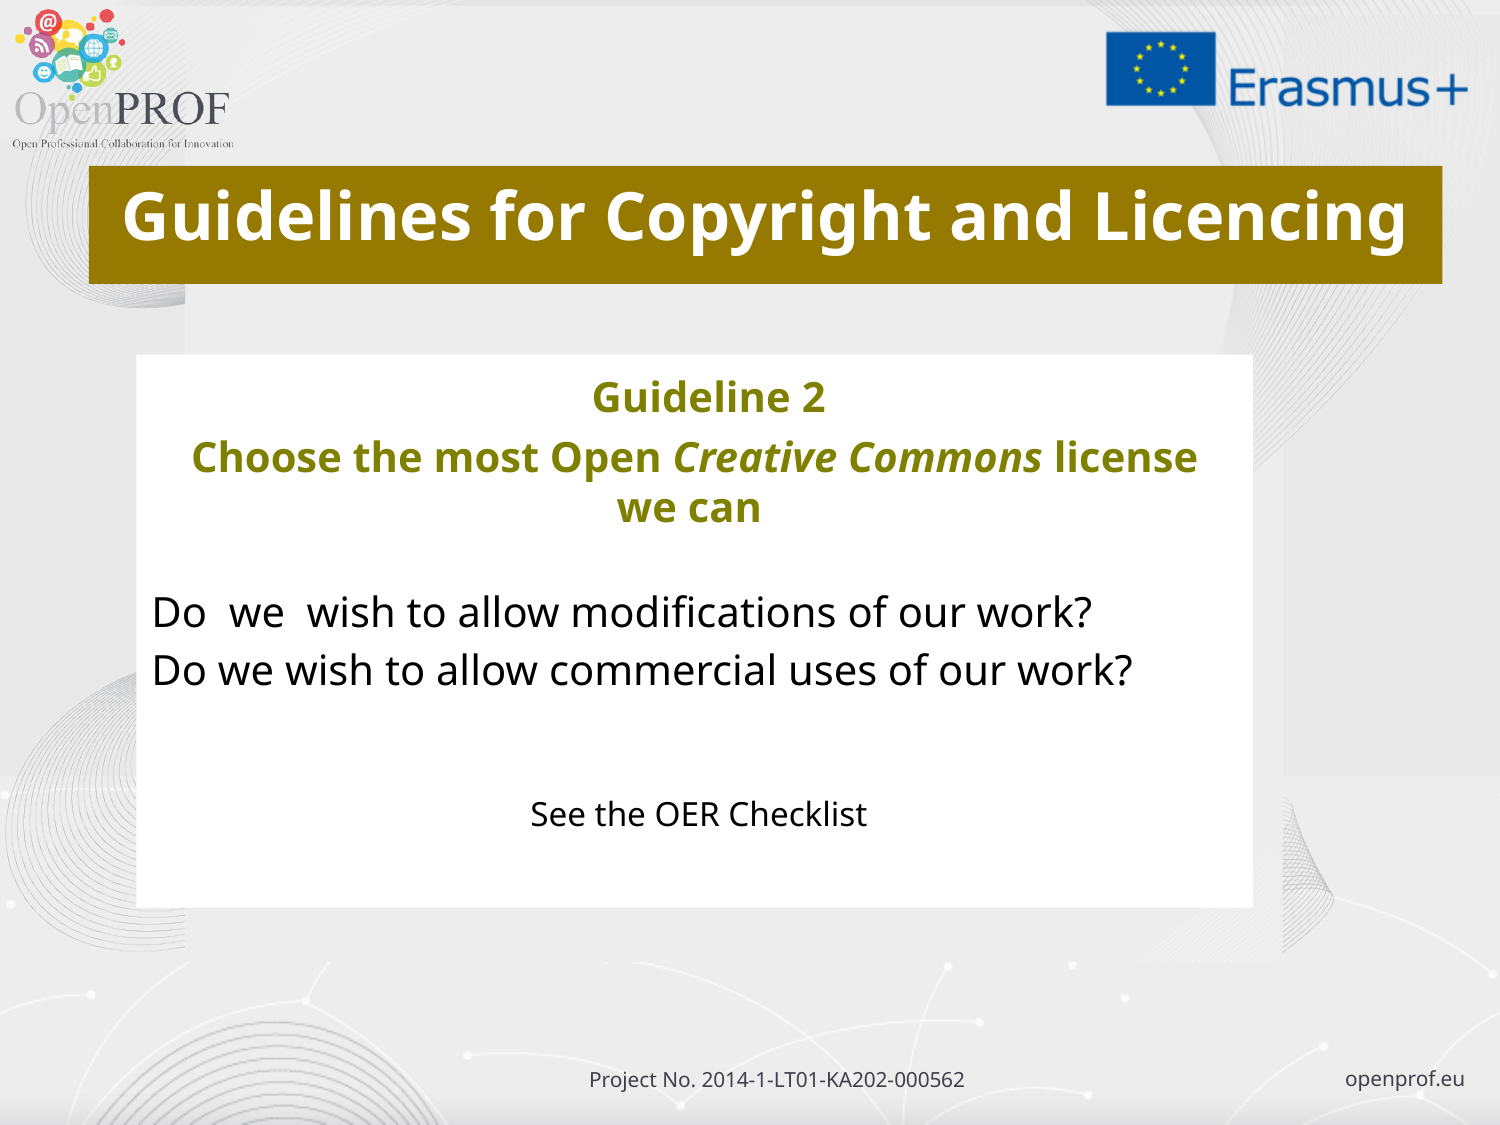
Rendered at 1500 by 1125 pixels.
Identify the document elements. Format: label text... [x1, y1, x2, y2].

picture [0, 0, 1500, 1125]
text_box Guidelines for Copyright and Licencing [88, 165, 1443, 284]
text_box Guideline 2 Choose the most Open Creative Commons license we can Do we wish to allow modifications of our work? Do we wish to allow commercial uses of our work? See the OER Checklist [136, 354, 1253, 908]
